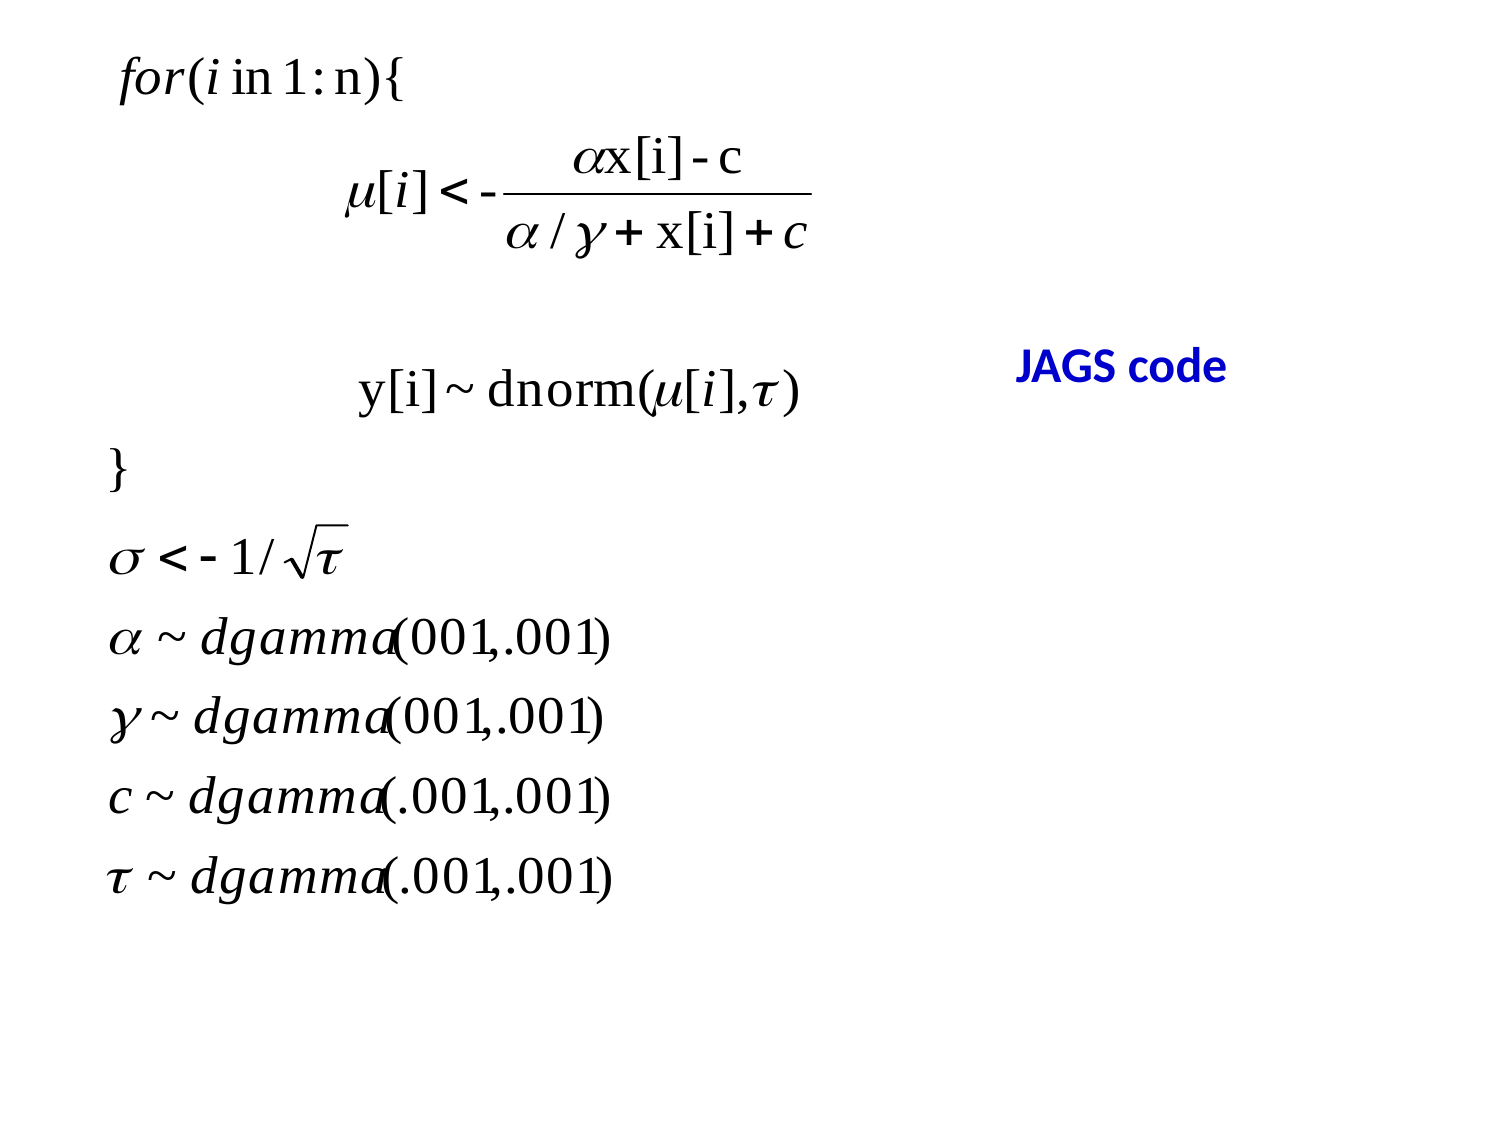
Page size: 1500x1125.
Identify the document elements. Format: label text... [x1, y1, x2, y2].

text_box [102, 47, 821, 996]
text_box JAGS code [1000, 324, 1243, 400]
